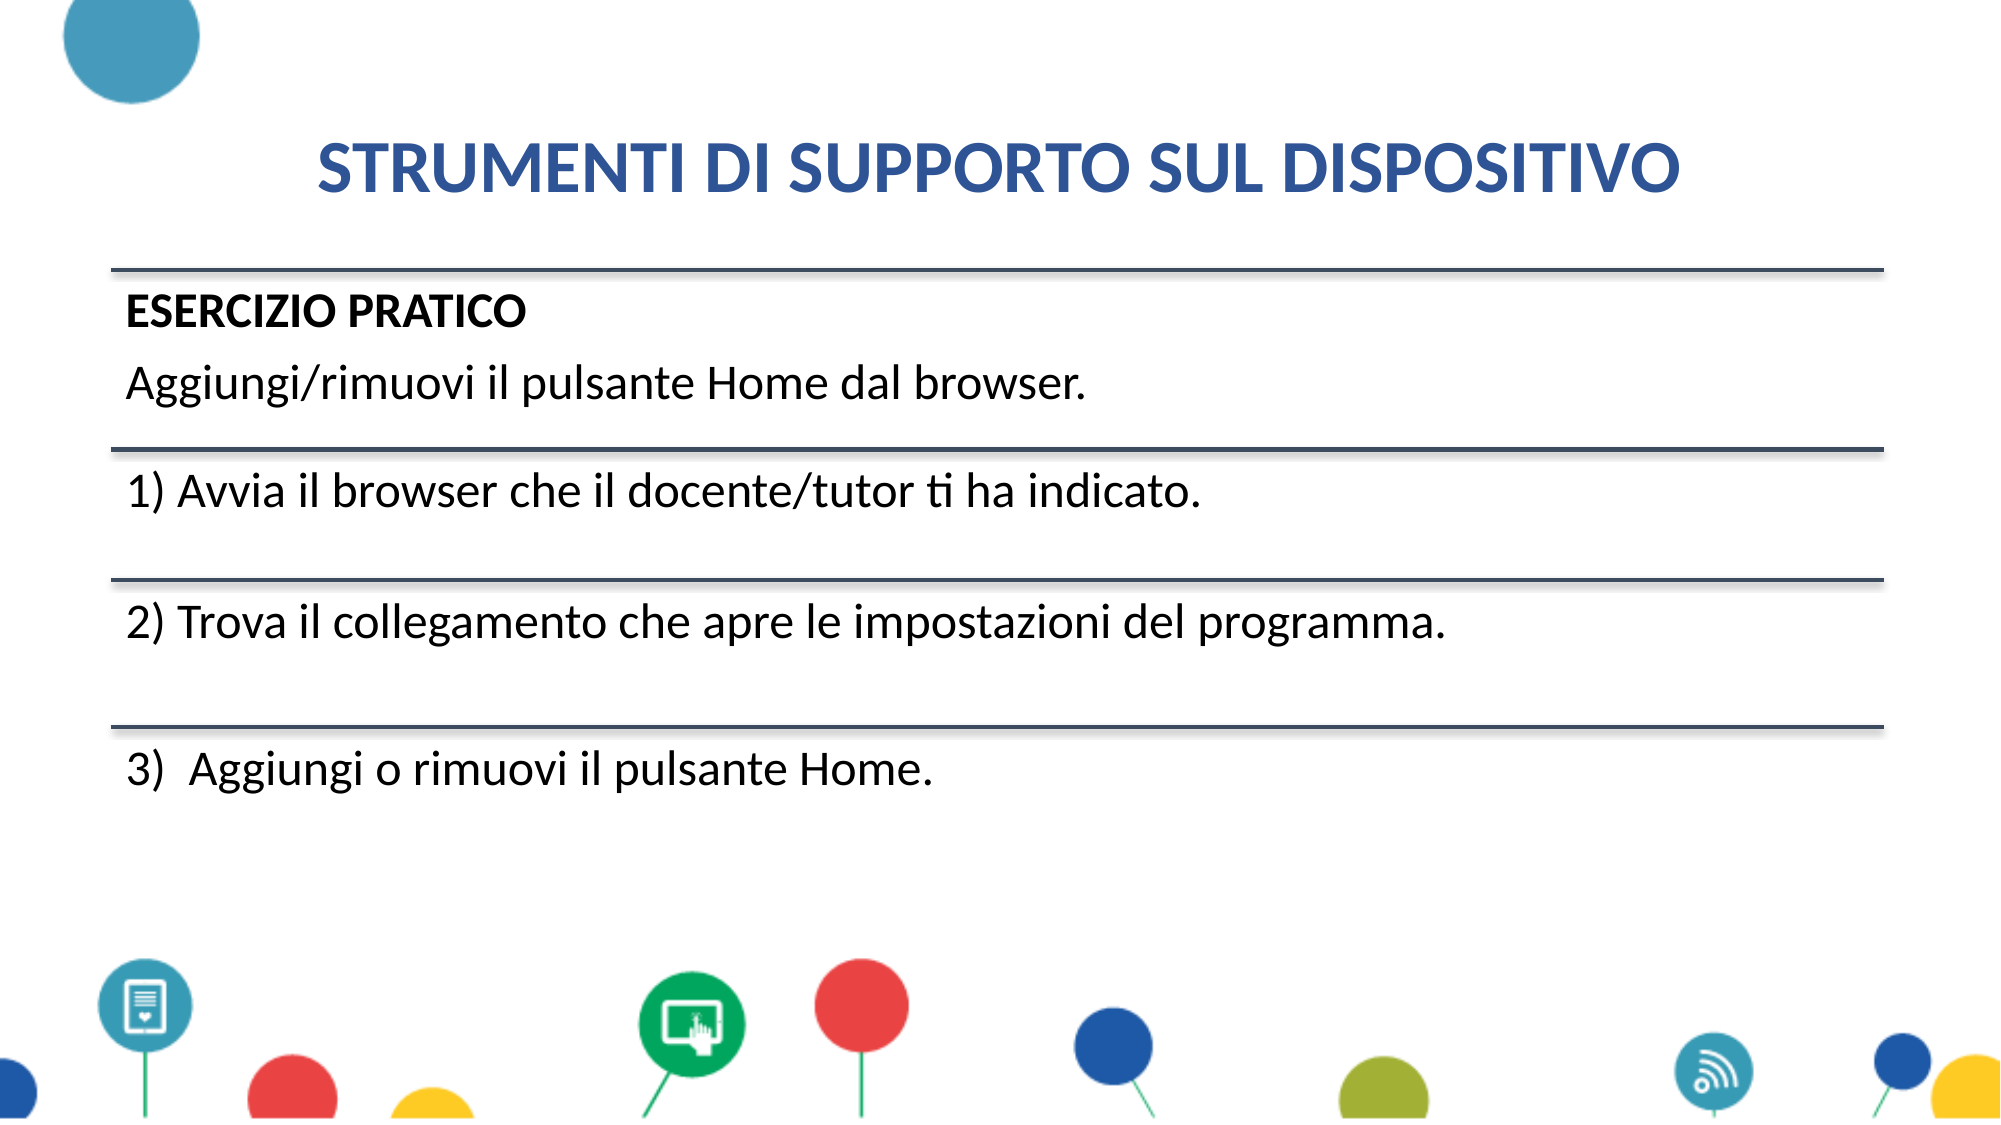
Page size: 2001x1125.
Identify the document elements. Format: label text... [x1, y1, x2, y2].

title Strumenti di supporto sul dispositivo [137, 59, 1863, 266]
text_box [0, 0, 2000, 1125]
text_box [110, 269, 1885, 872]
